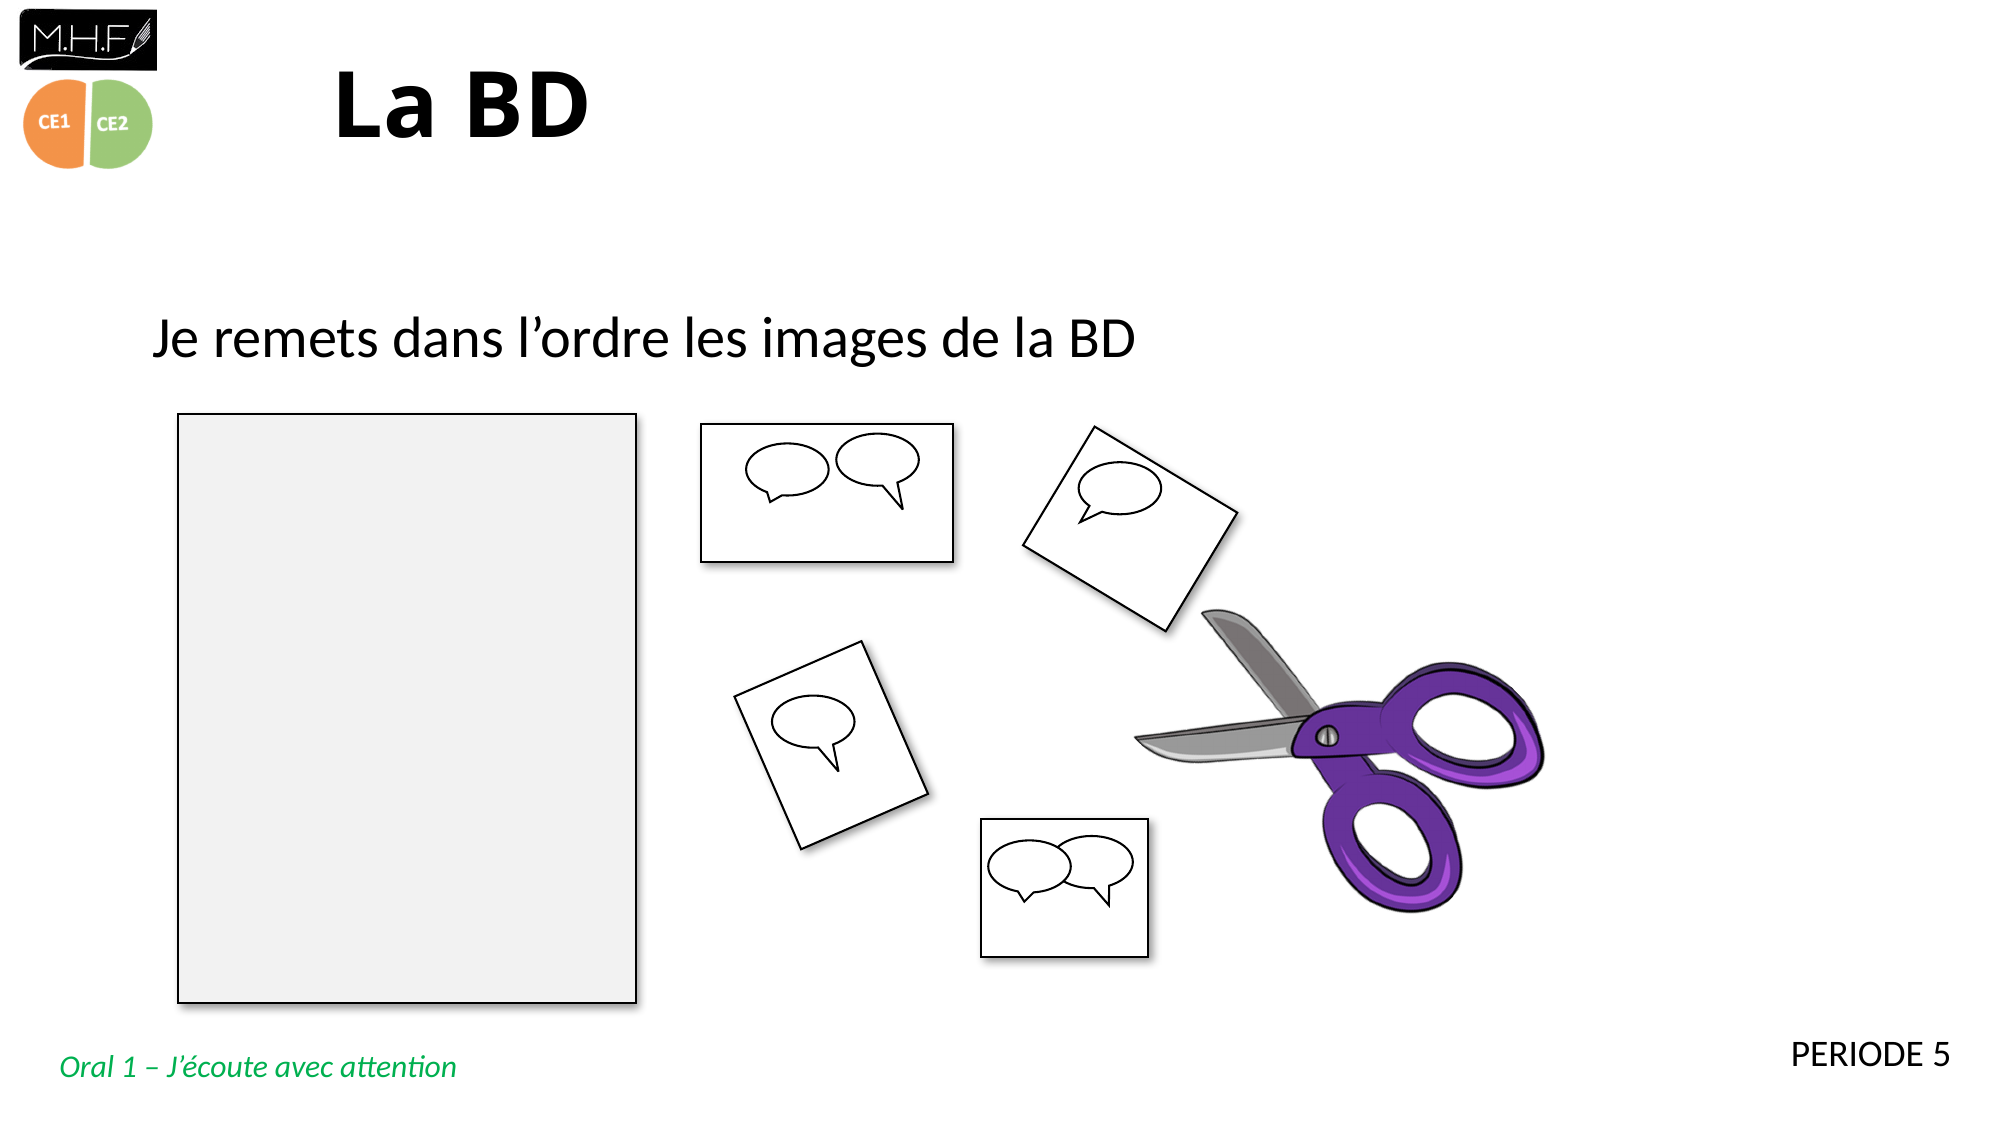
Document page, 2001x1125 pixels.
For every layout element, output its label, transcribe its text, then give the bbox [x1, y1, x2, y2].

title La BD [316, 0, 1863, 218]
text_box [987, 839, 1072, 904]
text_box [700, 423, 954, 563]
text_box [835, 432, 920, 511]
text_box [1021, 425, 1239, 633]
text_box PERIODE 5 [1362, 1021, 1967, 1082]
text_box [733, 639, 930, 851]
text_box [745, 442, 830, 504]
text_box [177, 413, 637, 1004]
text_box Oral 1 – J’écoute avec attention [44, 1038, 1346, 1092]
list Je remets dans l’ordre les images de la BD [137, 299, 1863, 1014]
text_box [1077, 461, 1163, 525]
text_box [980, 818, 1149, 958]
text_box [770, 694, 856, 773]
picture [1, 7, 177, 207]
picture [1195, 545, 1496, 924]
text_box [1058, 834, 1134, 908]
